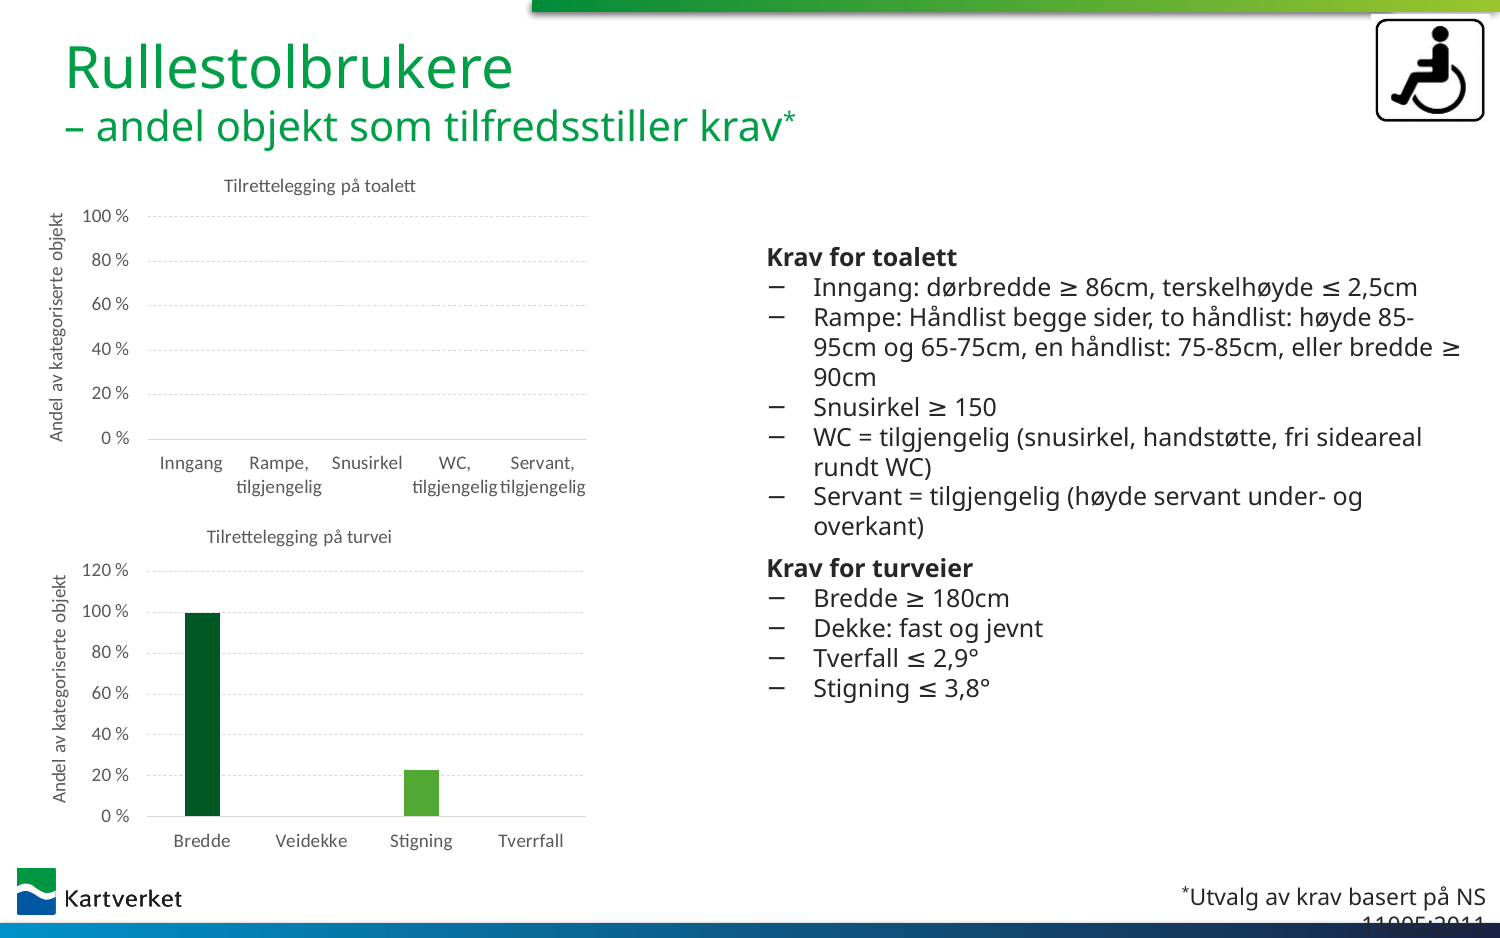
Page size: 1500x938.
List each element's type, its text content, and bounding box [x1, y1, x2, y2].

text_box Rullestolbrukere – andel objekt som tilfredsstiller krav* [49, 14, 1431, 158]
text_box *Utvalg av krav basert på NS 11005:2011 [1068, 873, 1500, 938]
text_box Krav for toalett Inngang: dørbredde ≥ 86cm, terskelhøyde ≤ 2,5cm Rampe: Håndlist begge sider, to håndlist: høyde 85-95cm og 65-75cm, en håndlist: 75-85cm, eller bredde ≥ 90cm Snusirkel ≥ 150 WC = tilgjengelig (snusirkel, handstøtte, fri sideareal rundt WC) Servant = tilgjengelig (høyde servant under- og overkant) [751, 234, 1483, 545]
text_box Krav for turveier Bredde ≥ 180cm Dekke: fast og jevnt Tverfall ≤ 2,9° Stigning ≤ 3,8° [751, 545, 1483, 710]
picture [1371, 13, 1491, 127]
picture [41, 166, 598, 505]
picture [41, 520, 597, 859]
